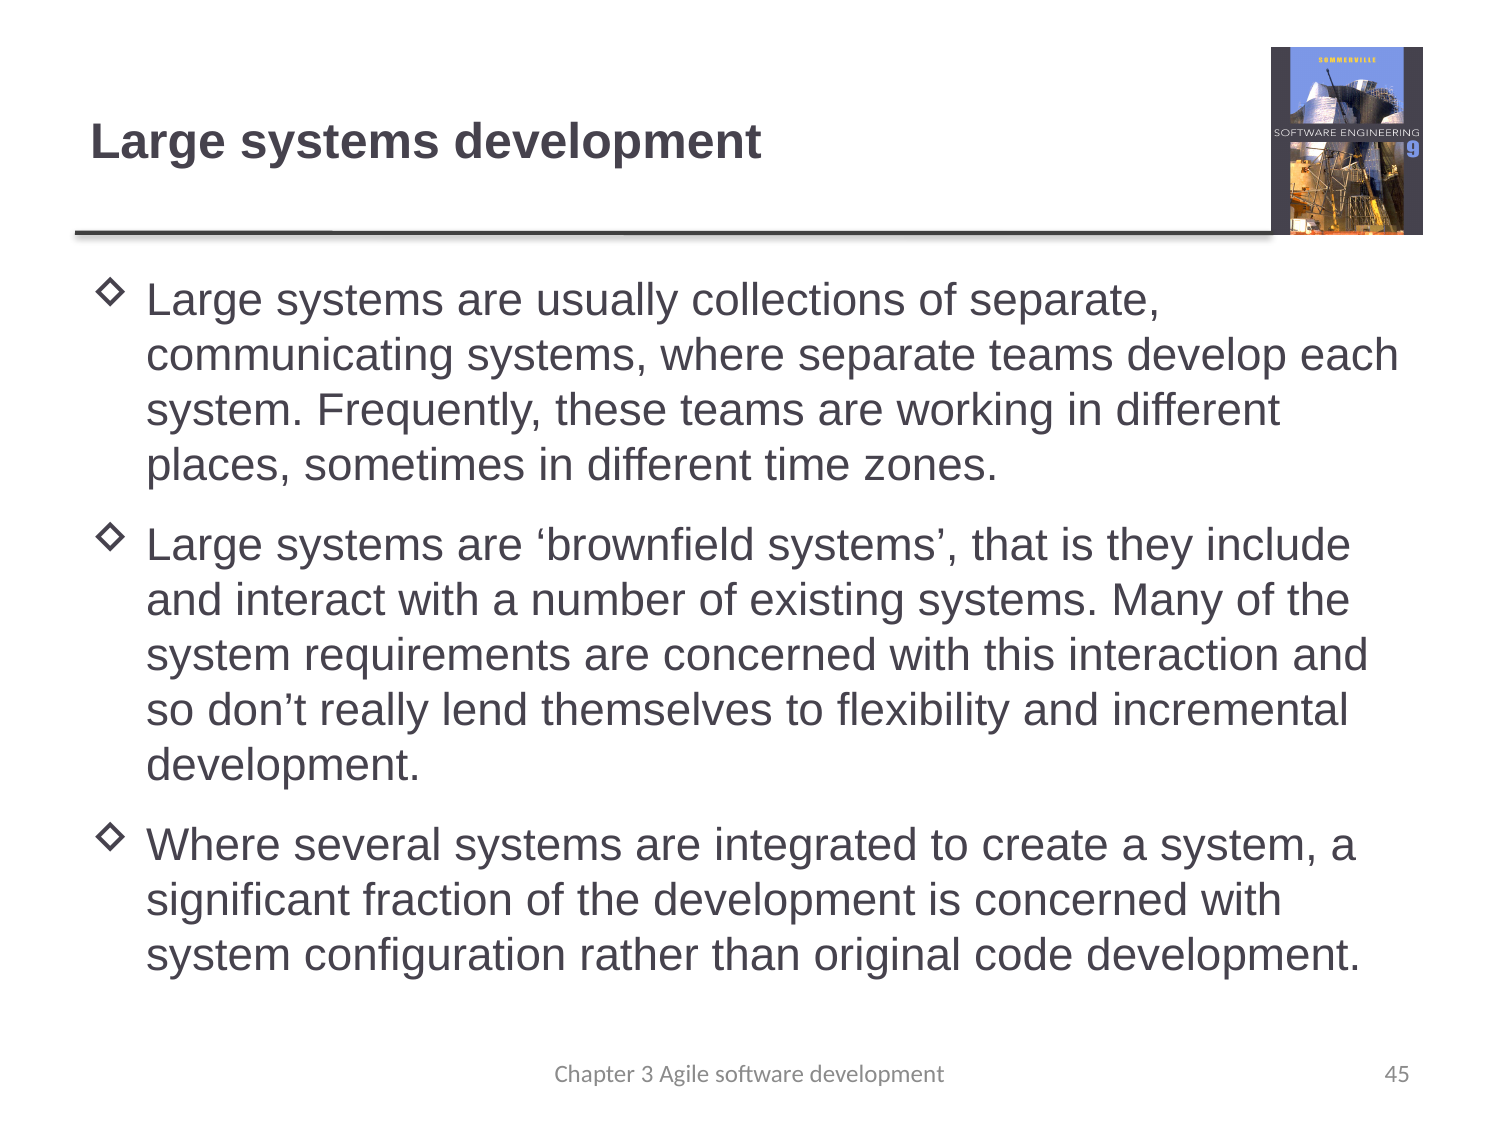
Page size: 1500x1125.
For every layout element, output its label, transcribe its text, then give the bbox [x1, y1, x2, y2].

list Large systems are usually collections of separate, communicating systems, where separate teams develop each system. Frequently, these teams are working in different places, sometimes in different time zones. Large systems are ‘brownfield systems’, that is they include and interact with a number of existing systems. Many of the system requirements are concerned with this interaction and so don’t really lend themselves to flexibility and incremental development. Where several systems are integrated to create a system, a significant fraction of the development is concerned with system configuration rather than original code development. [75, 262, 1425, 1005]
title Large systems development [74, 44, 1272, 233]
slide_number 45 [1074, 1042, 1425, 1103]
footer Chapter 3 Agile software development [512, 1042, 988, 1103]
picture [1272, 47, 1423, 235]
